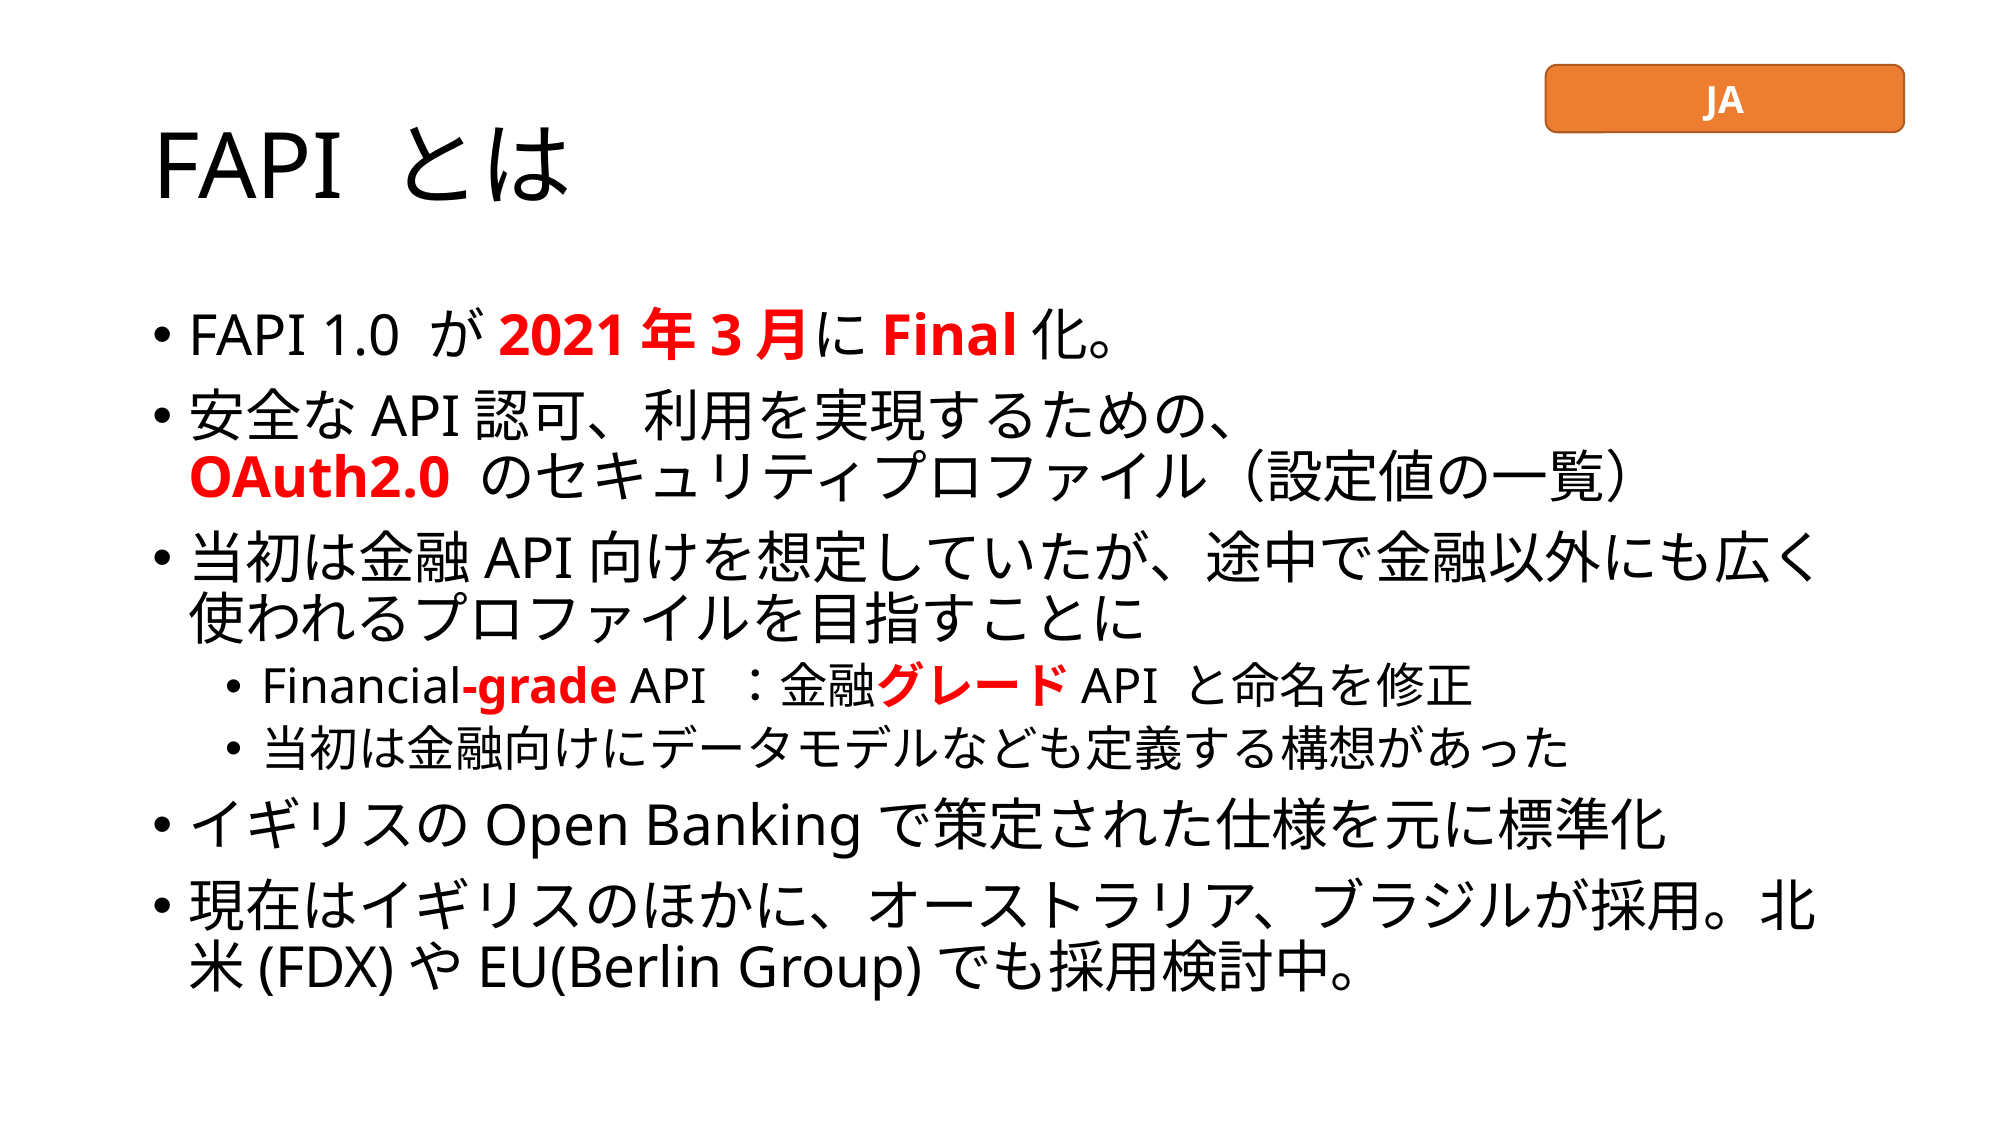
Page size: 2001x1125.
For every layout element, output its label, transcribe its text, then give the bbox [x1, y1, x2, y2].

title FAPI とは [137, 59, 1863, 278]
text_box JA [1544, 63, 1906, 134]
list FAPI 1.0 が2021年3月にFinal化。 安全なAPI認可、利用を実現するための、 OAuth2.0 のセキュリティプロファイル（設定値の一覧） 当初は金融API向けを想定していたが、途中で金融以外にも広く使われるプロファイルを目指すことに Financial-grade API ：金融グレードAPI と命名を修正 当初は金融向けにデータモデルなども定義する構想があった イギリスのOpen Bankingで策定された仕様を元に標準化 現在はイギリスのほかに、オーストラリア、ブラジルが採用。北米(FDX)やEU(Berlin Group)でも採用検討中。 [137, 299, 1863, 1014]
